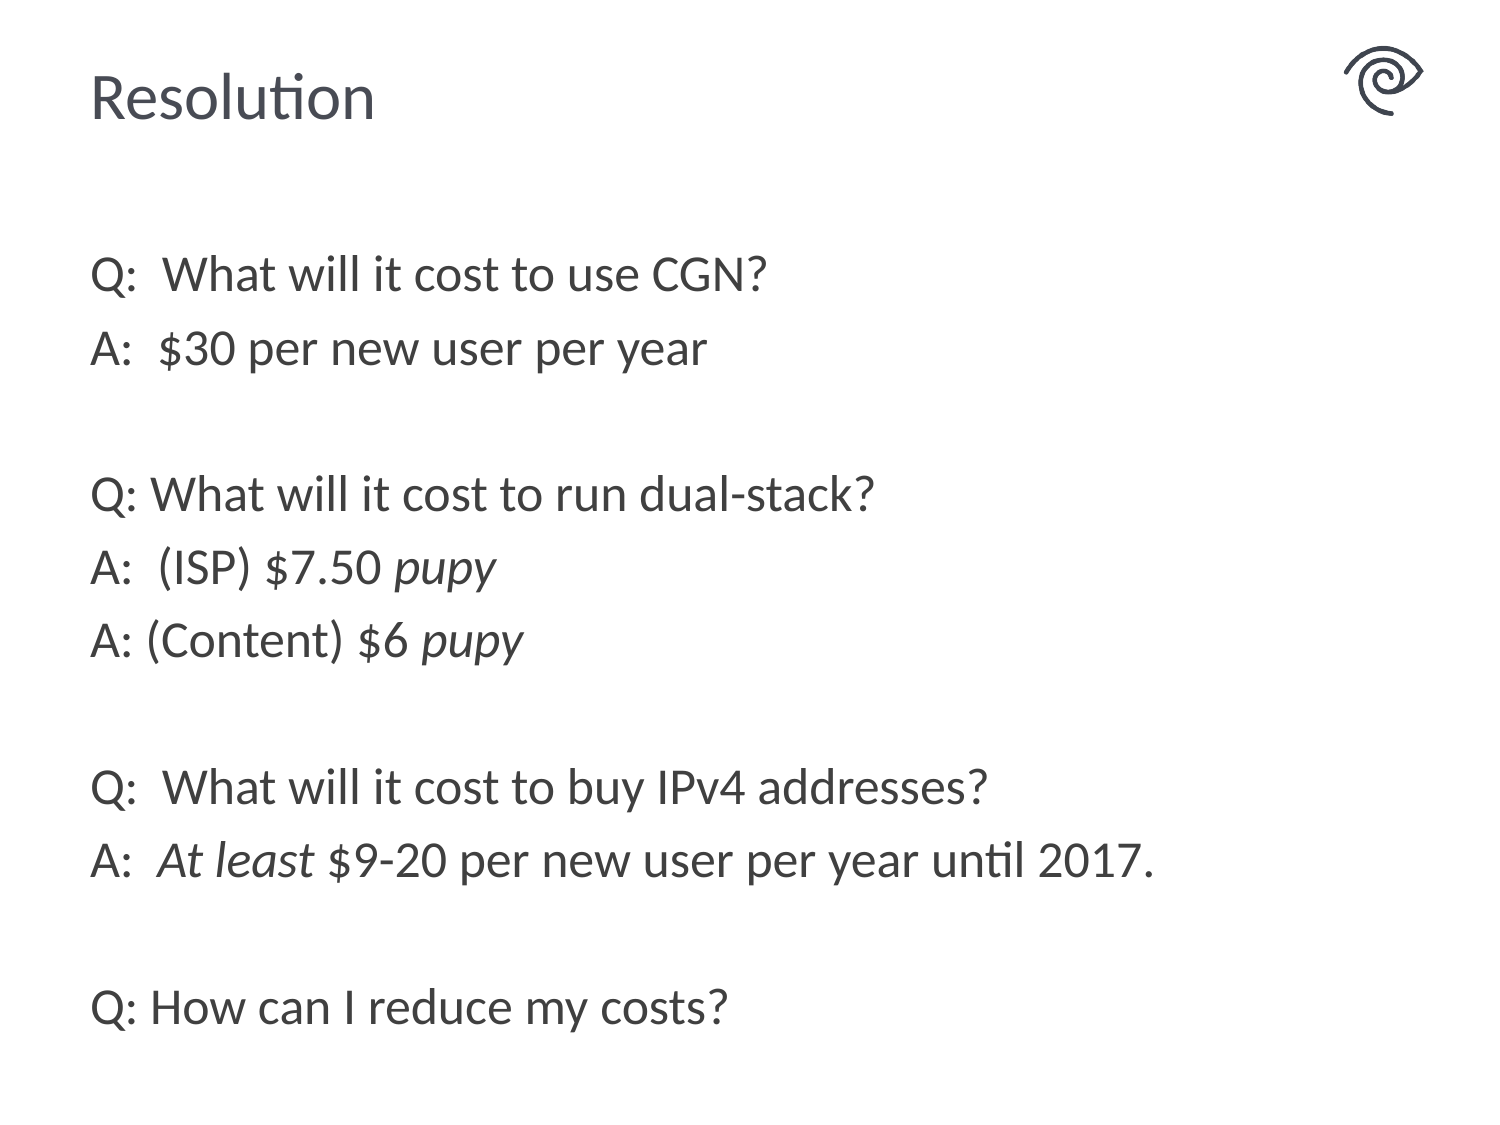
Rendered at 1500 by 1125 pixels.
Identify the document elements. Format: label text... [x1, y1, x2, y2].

picture [1343, 44, 1436, 116]
title Resolution [74, 44, 1315, 232]
list Q: What will it cost to use CGN? A: $30 per new user per year Q: What will it cost to run dual-stack? A: (ISP) $7.50 pupy A: (Content) $6 pupy Q: What will it cost to buy IPv4 addresses? A: At least $9-20 per new user per year until 2017. Q: How can I reduce my costs? [74, 232, 1426, 1043]
